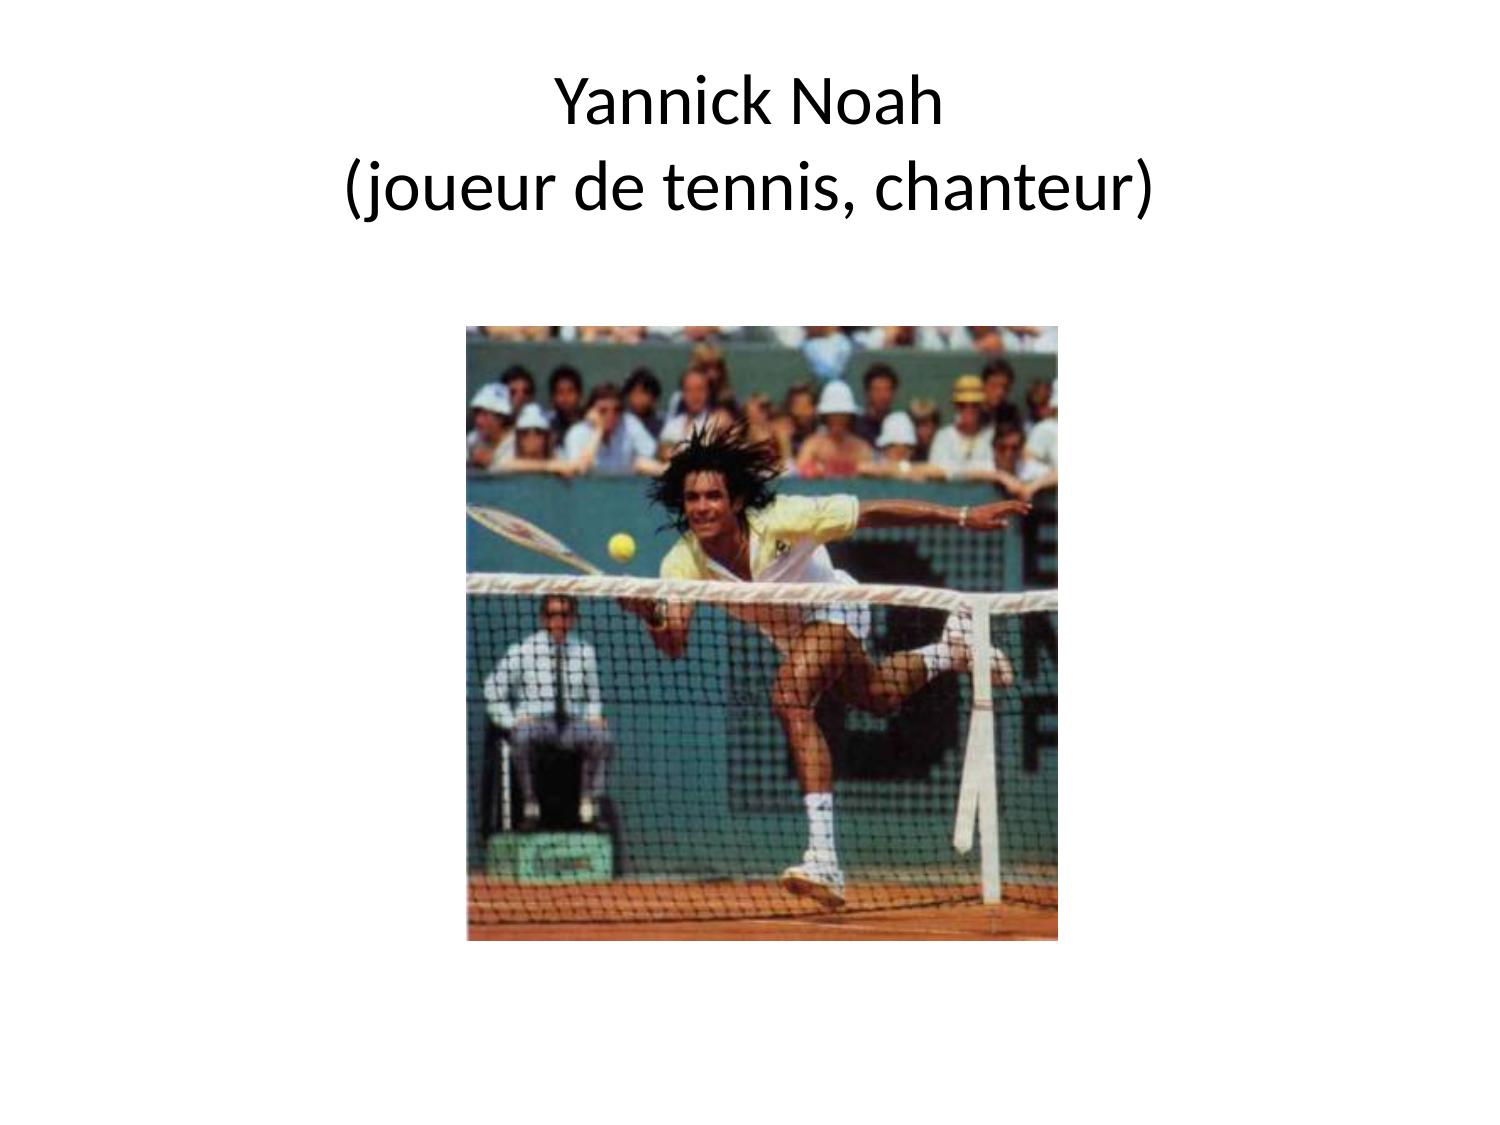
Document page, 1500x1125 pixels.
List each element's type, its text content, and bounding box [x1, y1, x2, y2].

title Yannick Noah (joueur de tennis, chanteur) [75, 45, 1425, 233]
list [466, 326, 1058, 941]
